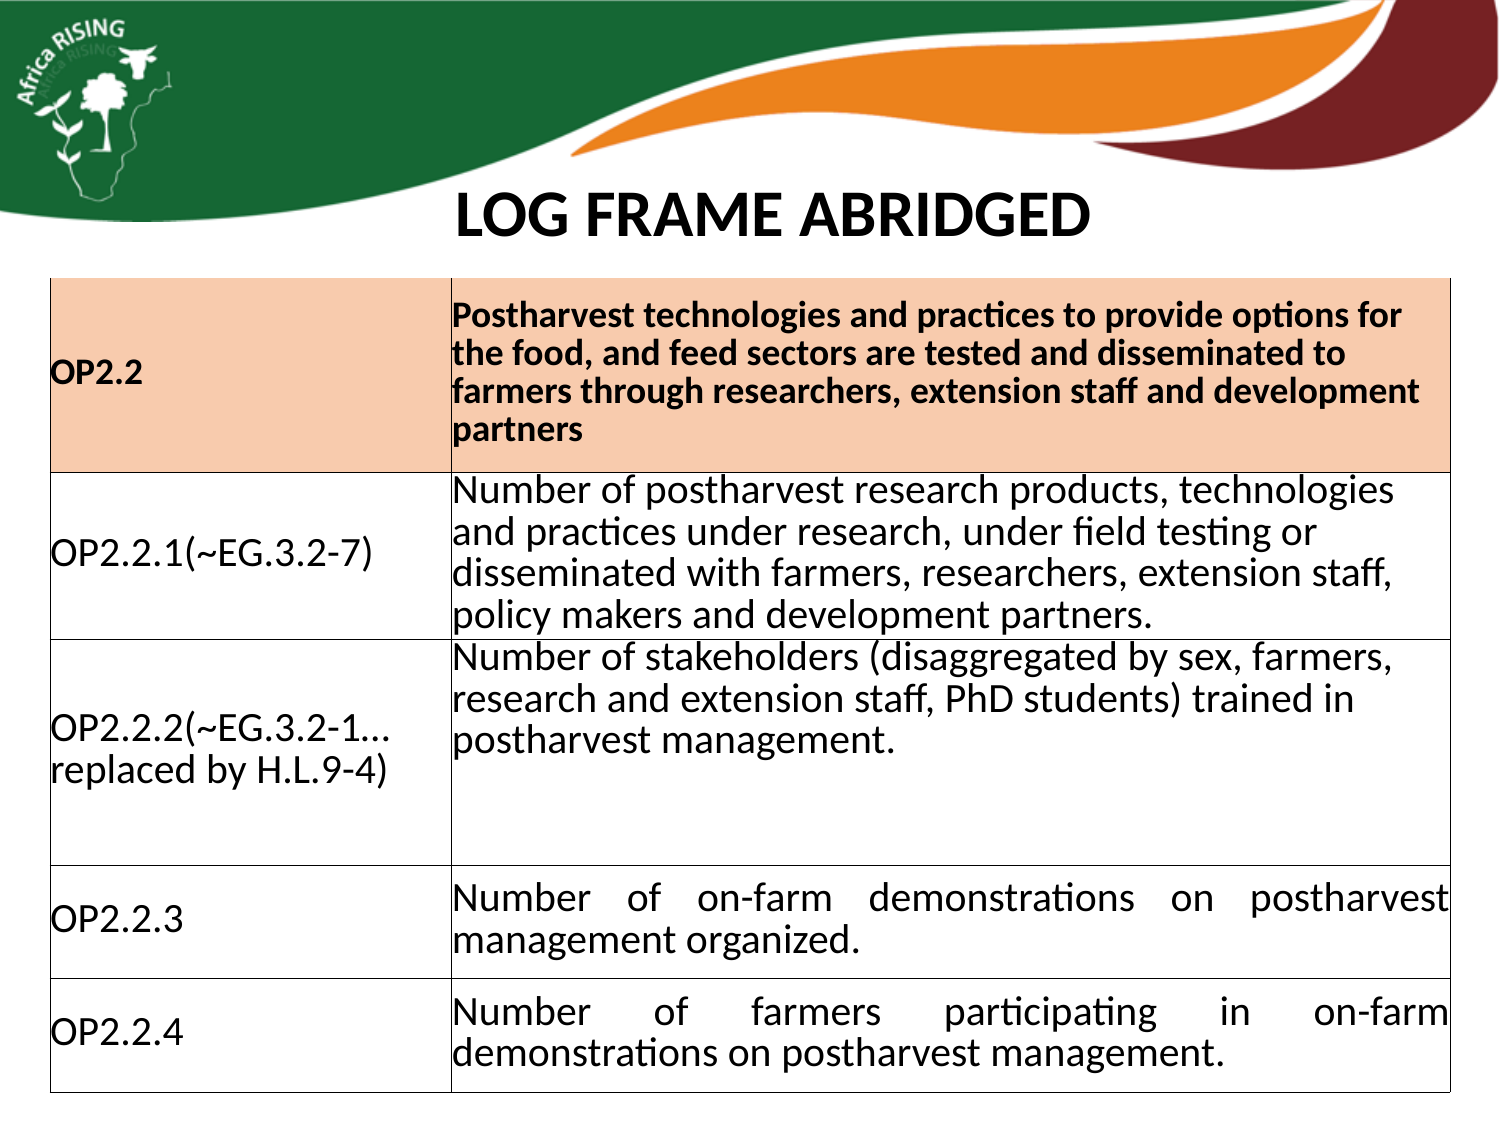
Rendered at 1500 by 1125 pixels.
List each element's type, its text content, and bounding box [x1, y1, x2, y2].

table_header Postharvest technologies and practices to provide options for the food, and feed sectors are tested and disseminated to farmers through researchers, extension staff and development partners [452, 278, 1450, 472]
table_header OP2.2 [51, 278, 451, 472]
table_cell OP2.2.4 [51, 979, 451, 1092]
picture [0, 0, 1499, 222]
table_cell OP2.2.1(~EG.3.2-7) [51, 473, 451, 639]
table_cell Number of on-farm demonstrations on postharvest management organized. [452, 866, 1450, 978]
table_cell Number of postharvest research products, technologies and practices under research, under field testing or disseminated with farmers, researchers, extension staff, policy makers and development partners. [452, 473, 1450, 639]
table_cell Number of stakeholders (disaggregated by sex, farmers, research and extension staff, PhD students) trained in postharvest management. [452, 640, 1450, 865]
table_cell OP2.2.3 [51, 866, 451, 978]
table_cell OP2.2.2(~EG.3.2-1… replaced by H.L.9-4) [51, 640, 451, 865]
table_cell Number of farmers participating in on-farm demonstrations on postharvest management. [452, 979, 1450, 1092]
text_box LOG FRAME ABRIDGED [149, 162, 1413, 263]
